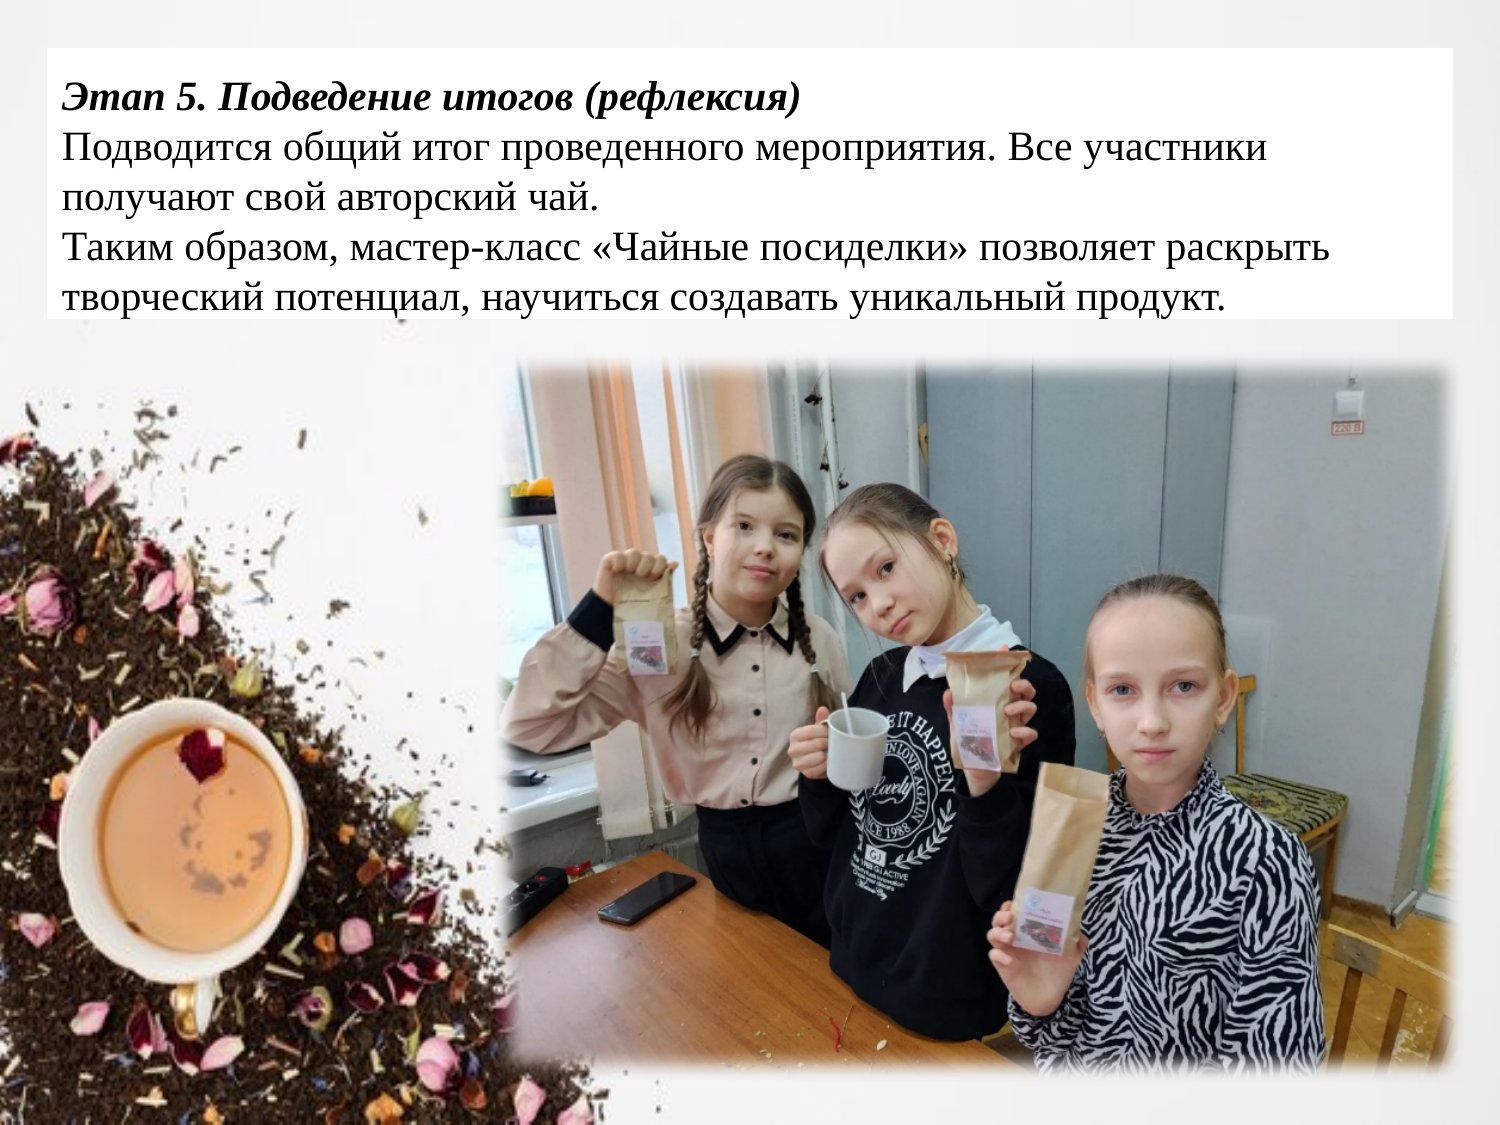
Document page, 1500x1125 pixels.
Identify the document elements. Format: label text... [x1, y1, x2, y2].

picture [0, 0, 1500, 1125]
text_box Этап 5. Подведение итогов (рефлексия) Подводится общий итог проведенного мероприятия. Все участники получают свой авторский чай. Таким образом, мастер-класс «Чайные посиделки» позволяет раскрыть творческий потенциал, научиться создавать уникальный продукт. [46, 48, 1454, 320]
